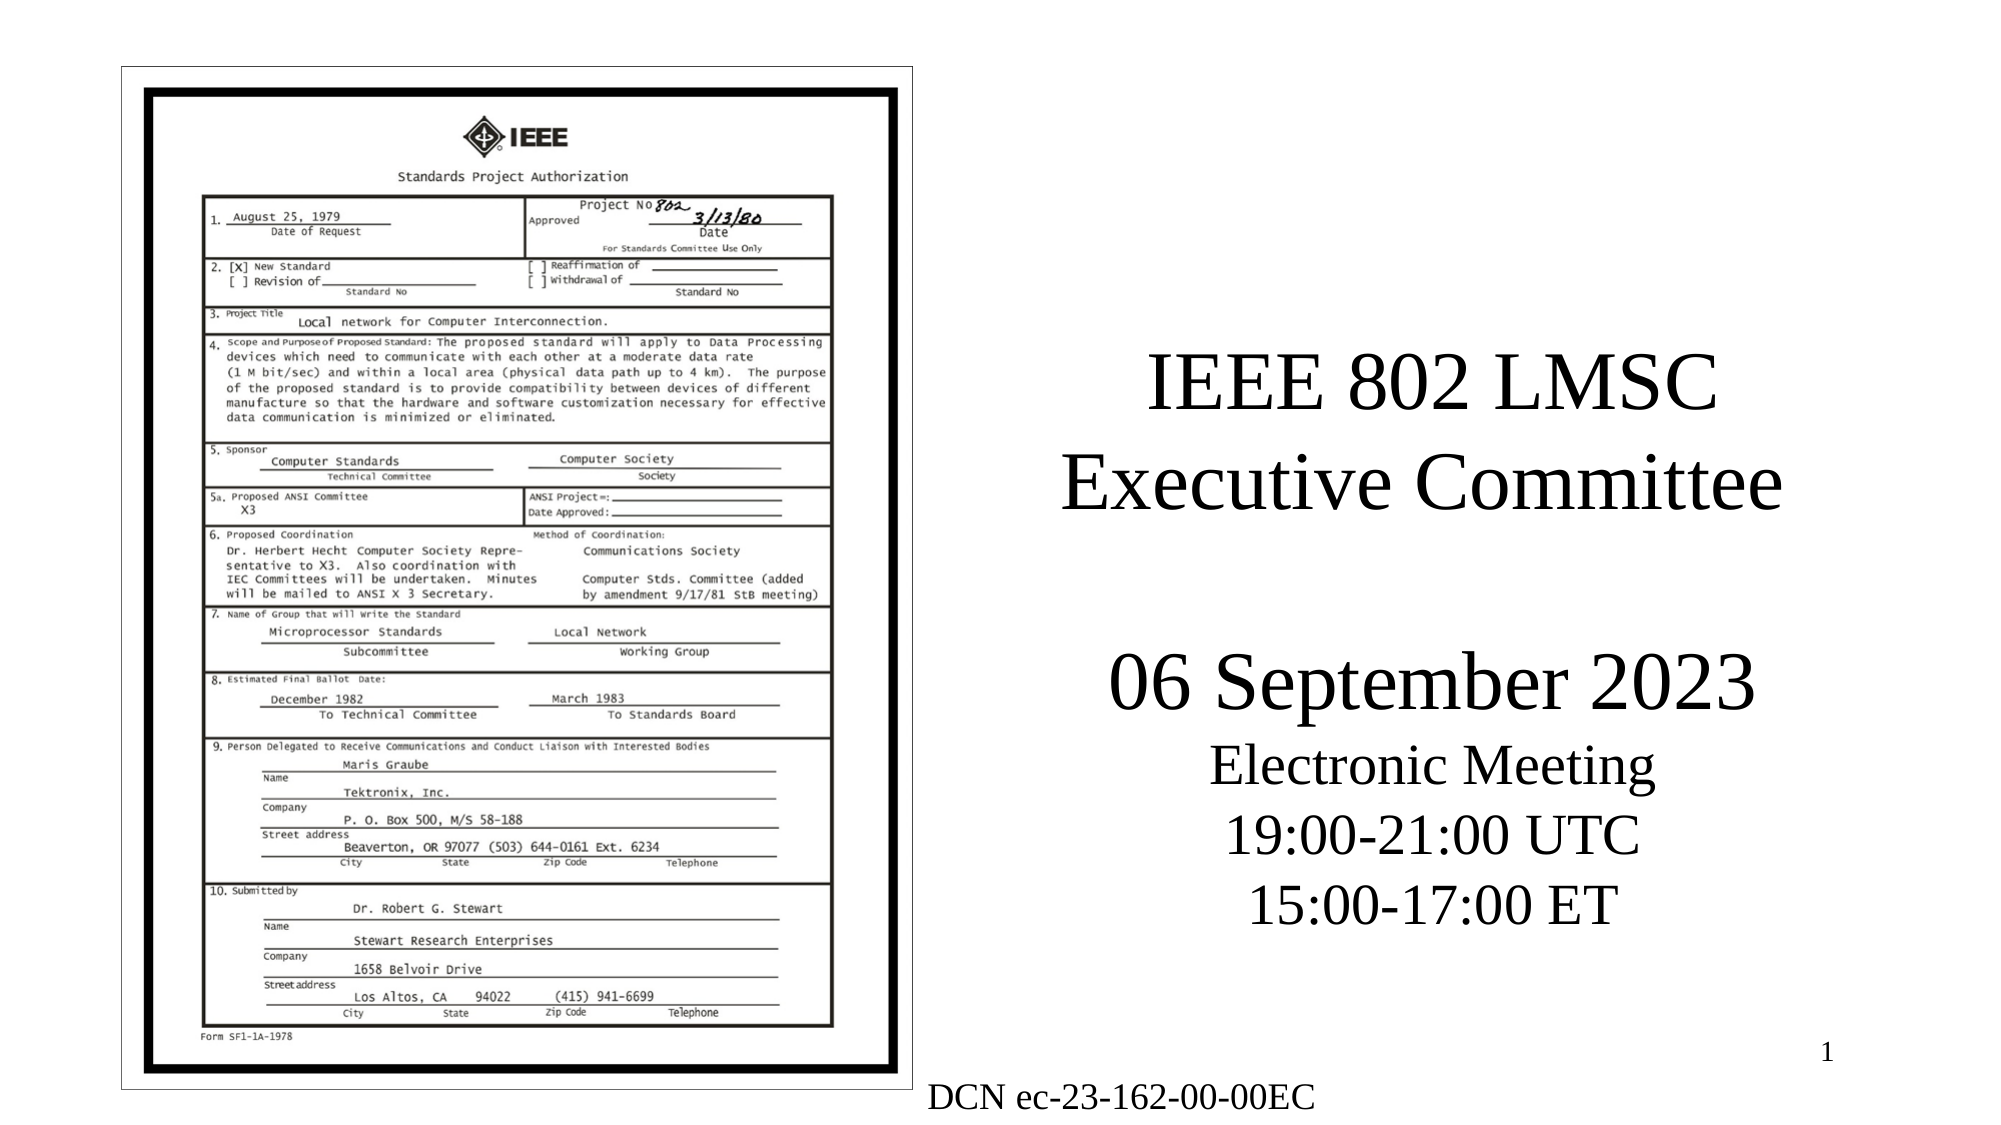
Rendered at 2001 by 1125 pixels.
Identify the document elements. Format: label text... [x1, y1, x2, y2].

slide_number 1 [1433, 1024, 1851, 1101]
picture [121, 66, 913, 1090]
text_box DCN ec-23-162-00-00EC [912, 1064, 1780, 1125]
title IEEE 802 LMSC Executive Committee 06 September 2023 Electronic Meeting 19:00-21:00 UTC 15:00-17:00 ET [999, 637, 1867, 826]
